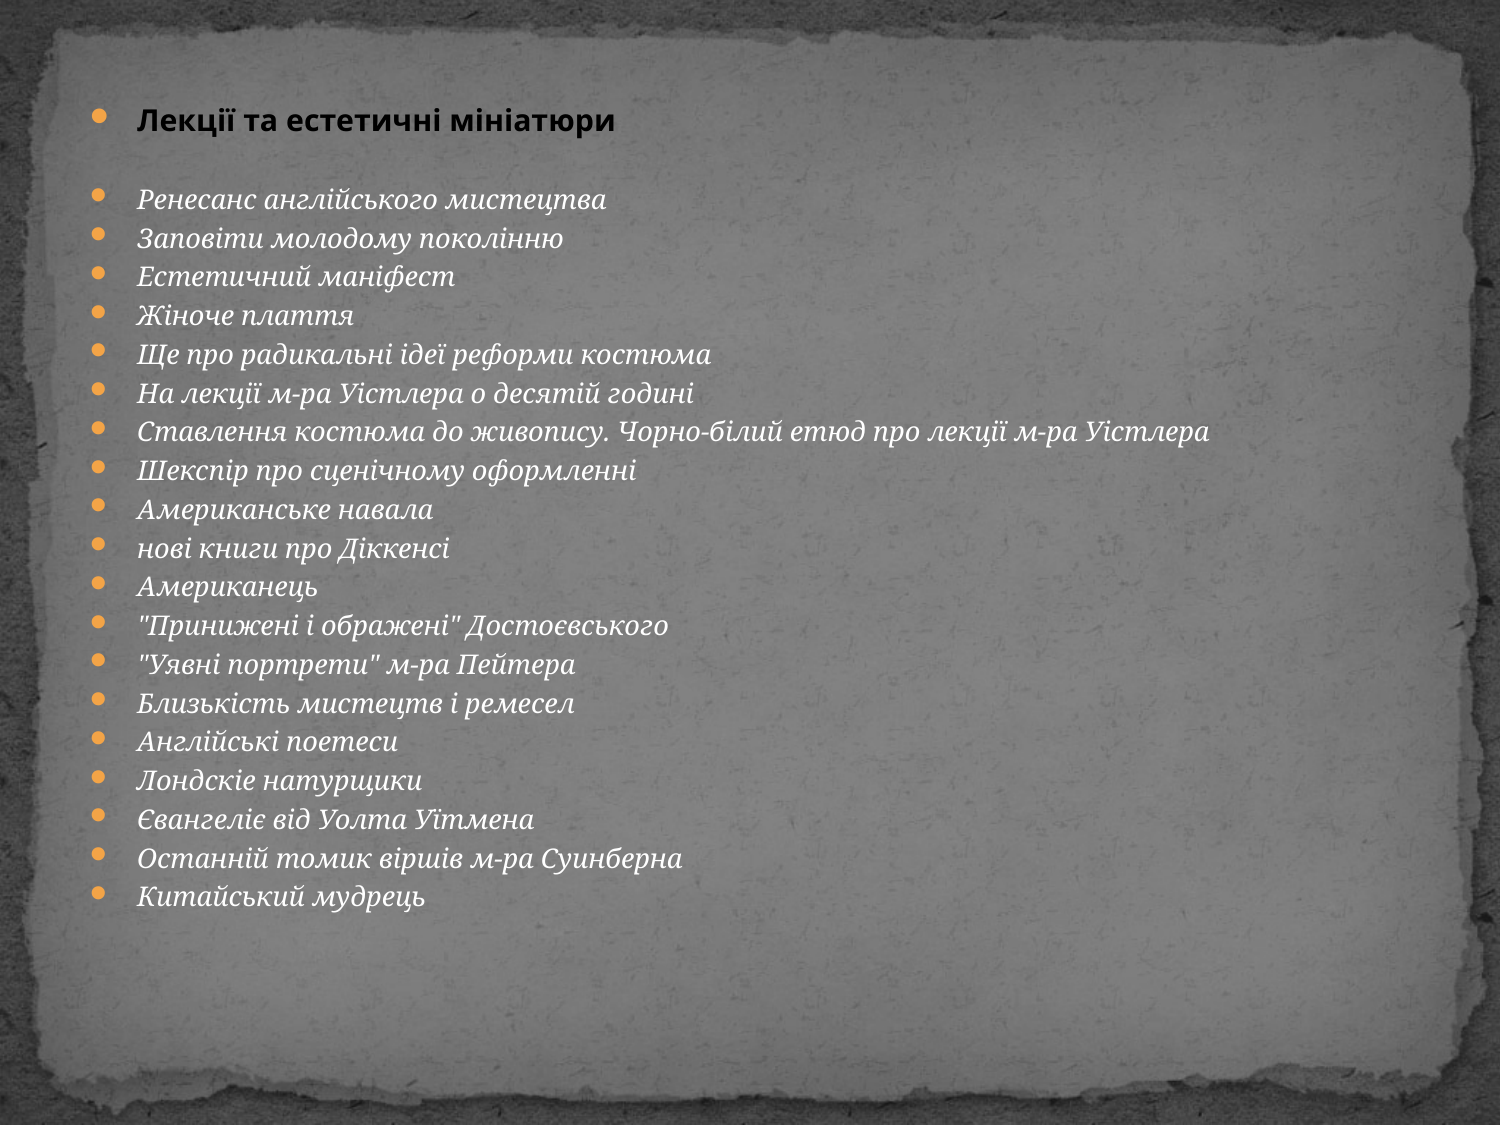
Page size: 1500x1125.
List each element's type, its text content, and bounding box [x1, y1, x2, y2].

list Лекції та естетичні мініатюри Ренесанс англійського мистецтва Заповіти молодому поколінню Естетичний маніфест Жіноче плаття Ще про радикальні ідеї реформи костюма На лекції м-ра Уістлера о десятій годині Ставлення костюма до живопису. Чорно-білий етюд про лекції м-ра Уістлера Шекспір ​​про сценічному оформленні Американське навала нові книги про Діккенсі Американець "Принижені і ображені" Достоєвського "Уявні портрети" м-ра Пейтера Близькість мистецтв і ремесел Англійські поетеси Лондскіе натурщики Євангеліє від Уолта Уїтмена Останній томик віршів м-ра Суинберна Китайський мудрець [75, 93, 1425, 1000]
